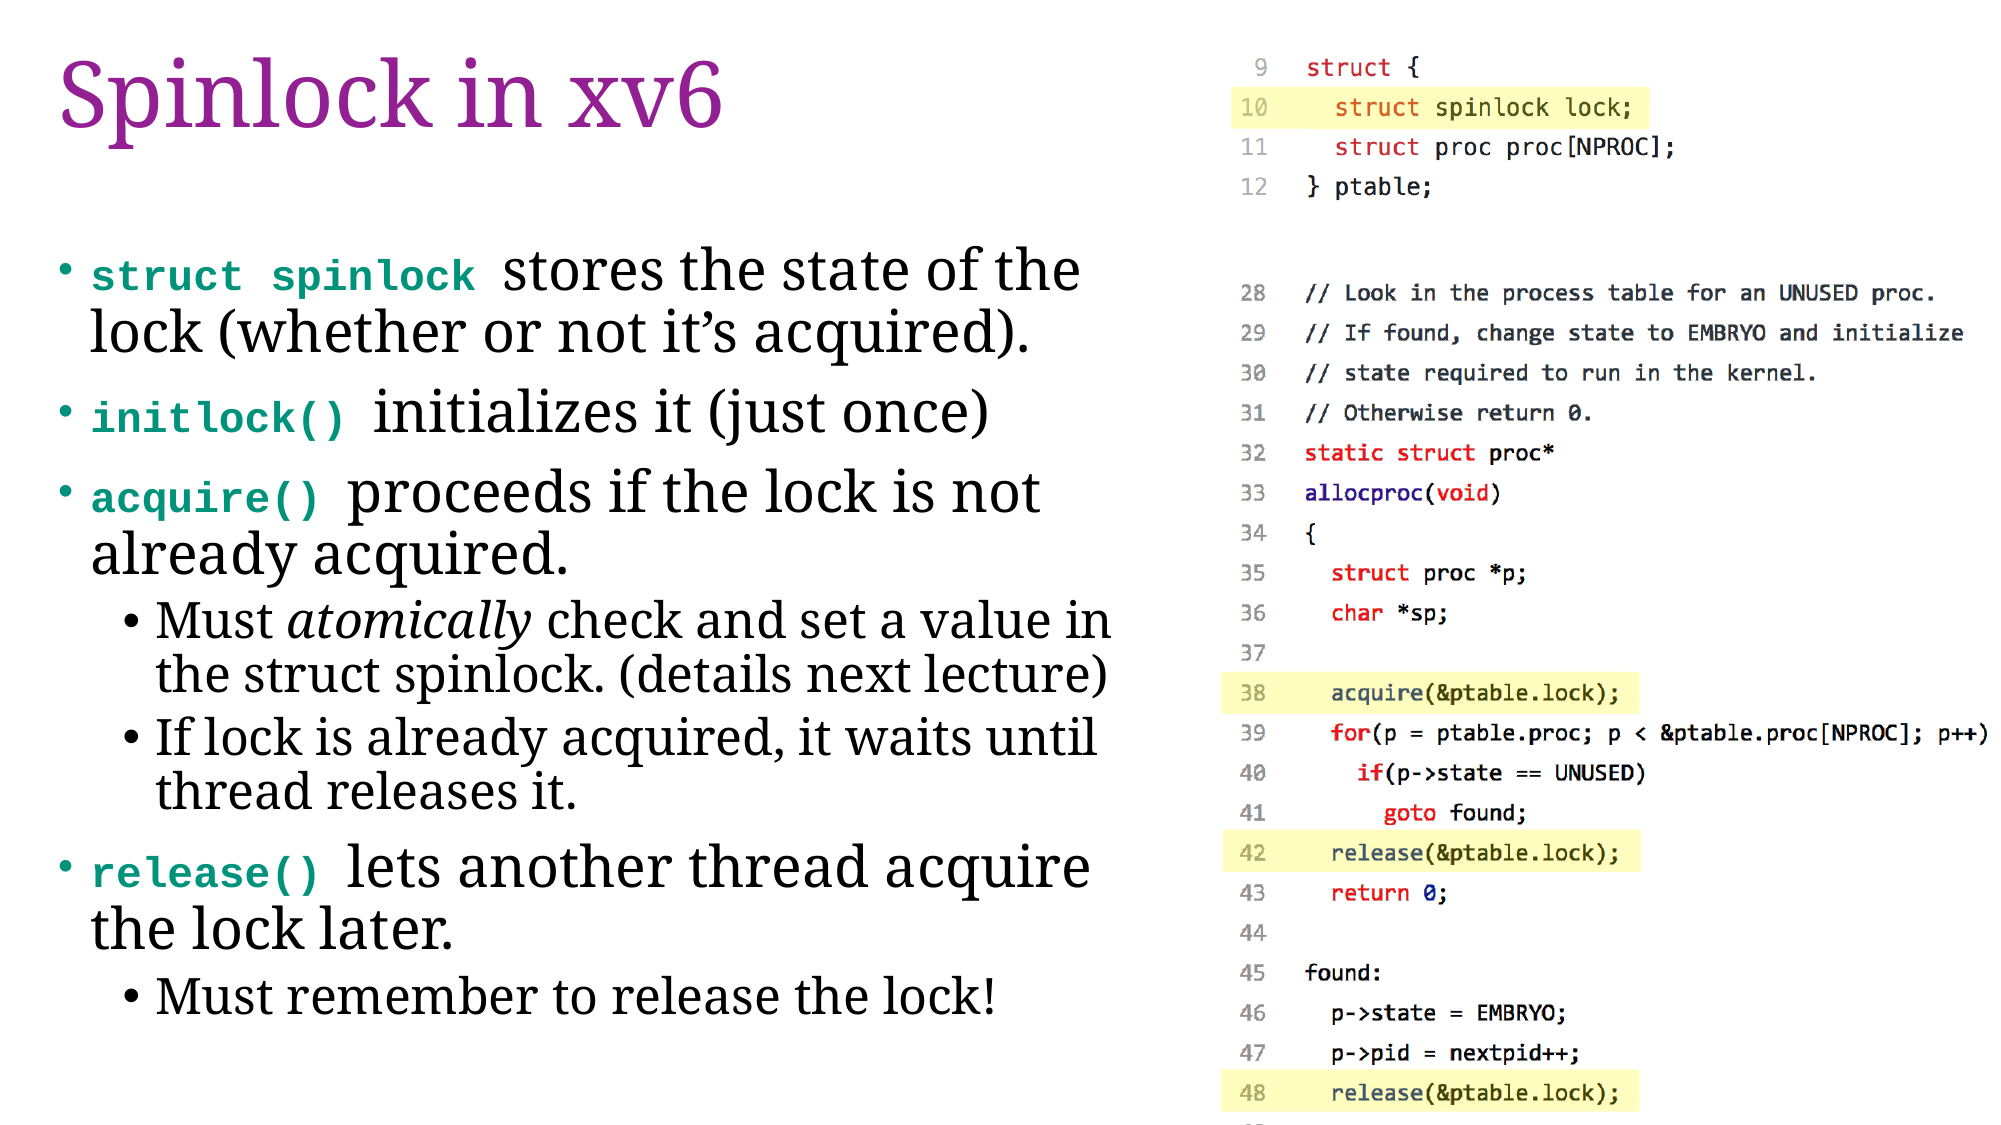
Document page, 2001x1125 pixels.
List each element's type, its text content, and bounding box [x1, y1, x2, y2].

picture [1231, 47, 1685, 209]
text_box [1219, 670, 1231, 715]
text_box [1221, 828, 1231, 873]
list struct spinlock stores the state of the lock (whether or not it’s acquired). initlock() initializes it (just once) acquire() proceeds if the lock is not already acquired. Must atomically check and set a value in the struct spinlock. (details next lecture) If lock is already acquired, it waits until thread releases it. release() lets another thread acquire the lock later. Must remember to release the lock! [43, 233, 1130, 1091]
picture [1231, 276, 2000, 1125]
title Spinlock in xv6 [43, 25, 1953, 171]
text_box [1219, 1068, 1231, 1113]
